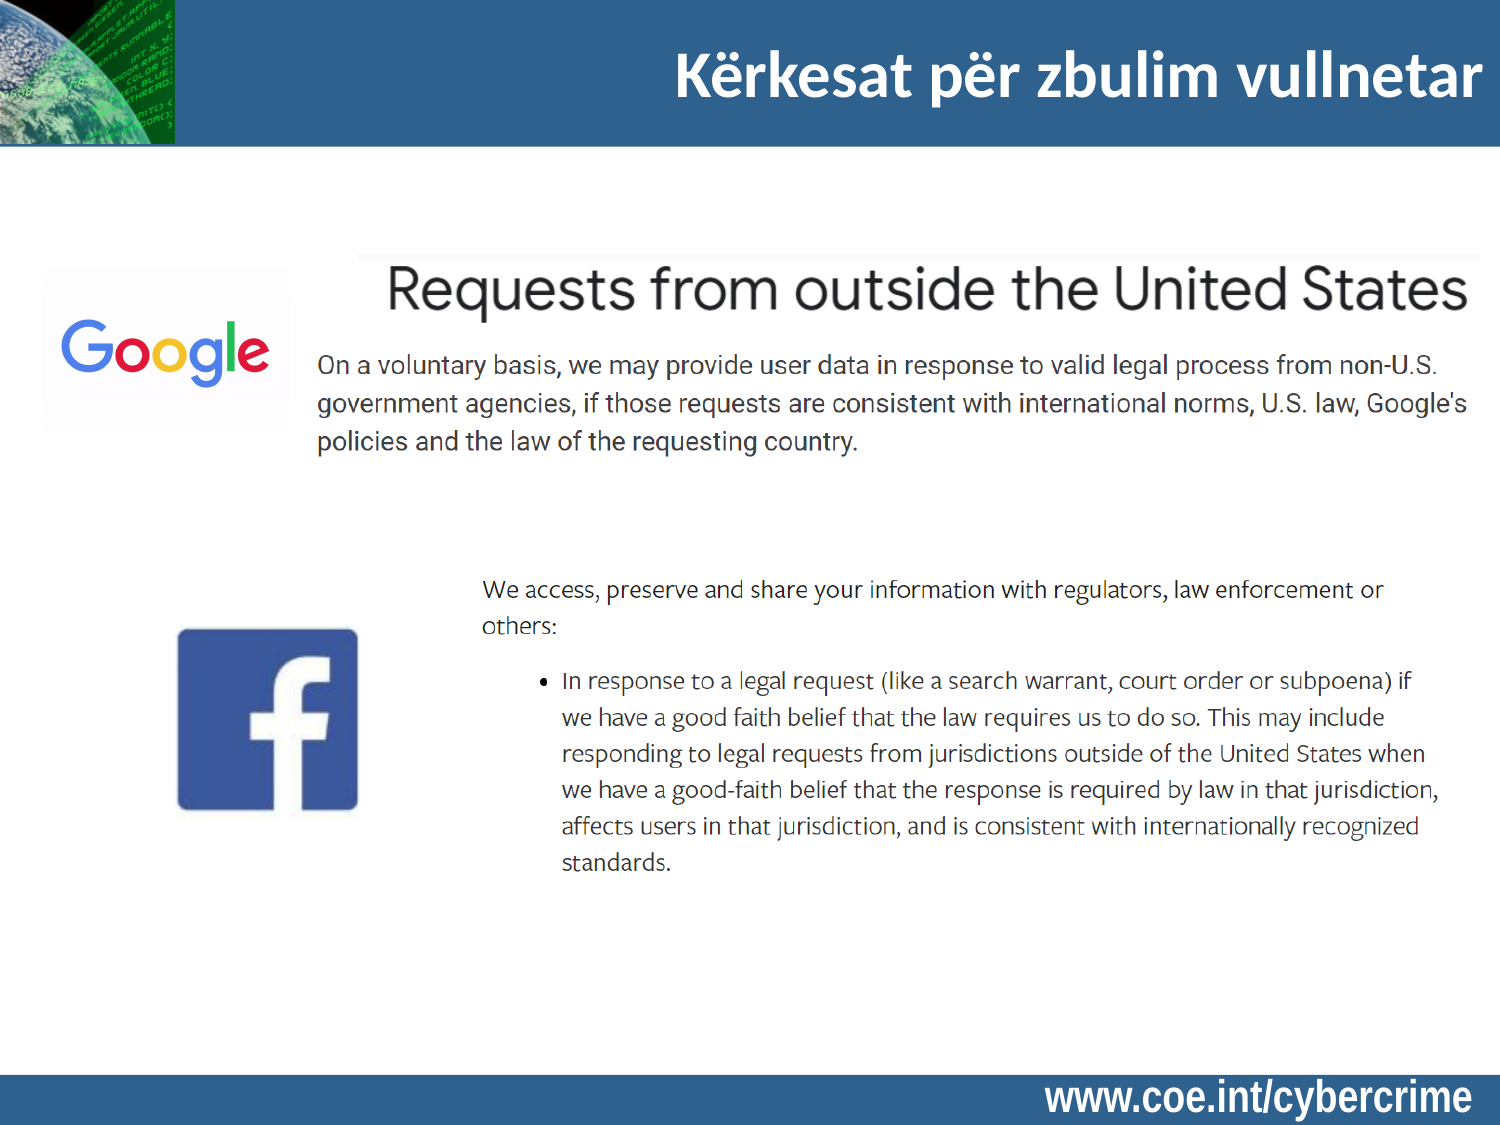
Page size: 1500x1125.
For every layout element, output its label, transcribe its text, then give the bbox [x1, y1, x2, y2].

picture [42, 267, 292, 434]
picture [358, 254, 1481, 339]
text_box www.coe.int/cybercrime [1030, 1059, 1500, 1125]
picture [316, 340, 1500, 474]
text_box Kërkesat për zbulim vullnetar [177, 0, 1500, 149]
text_box [0, 1073, 1030, 1125]
picture [467, 566, 1457, 875]
picture [174, 625, 361, 820]
picture [0, 0, 175, 144]
